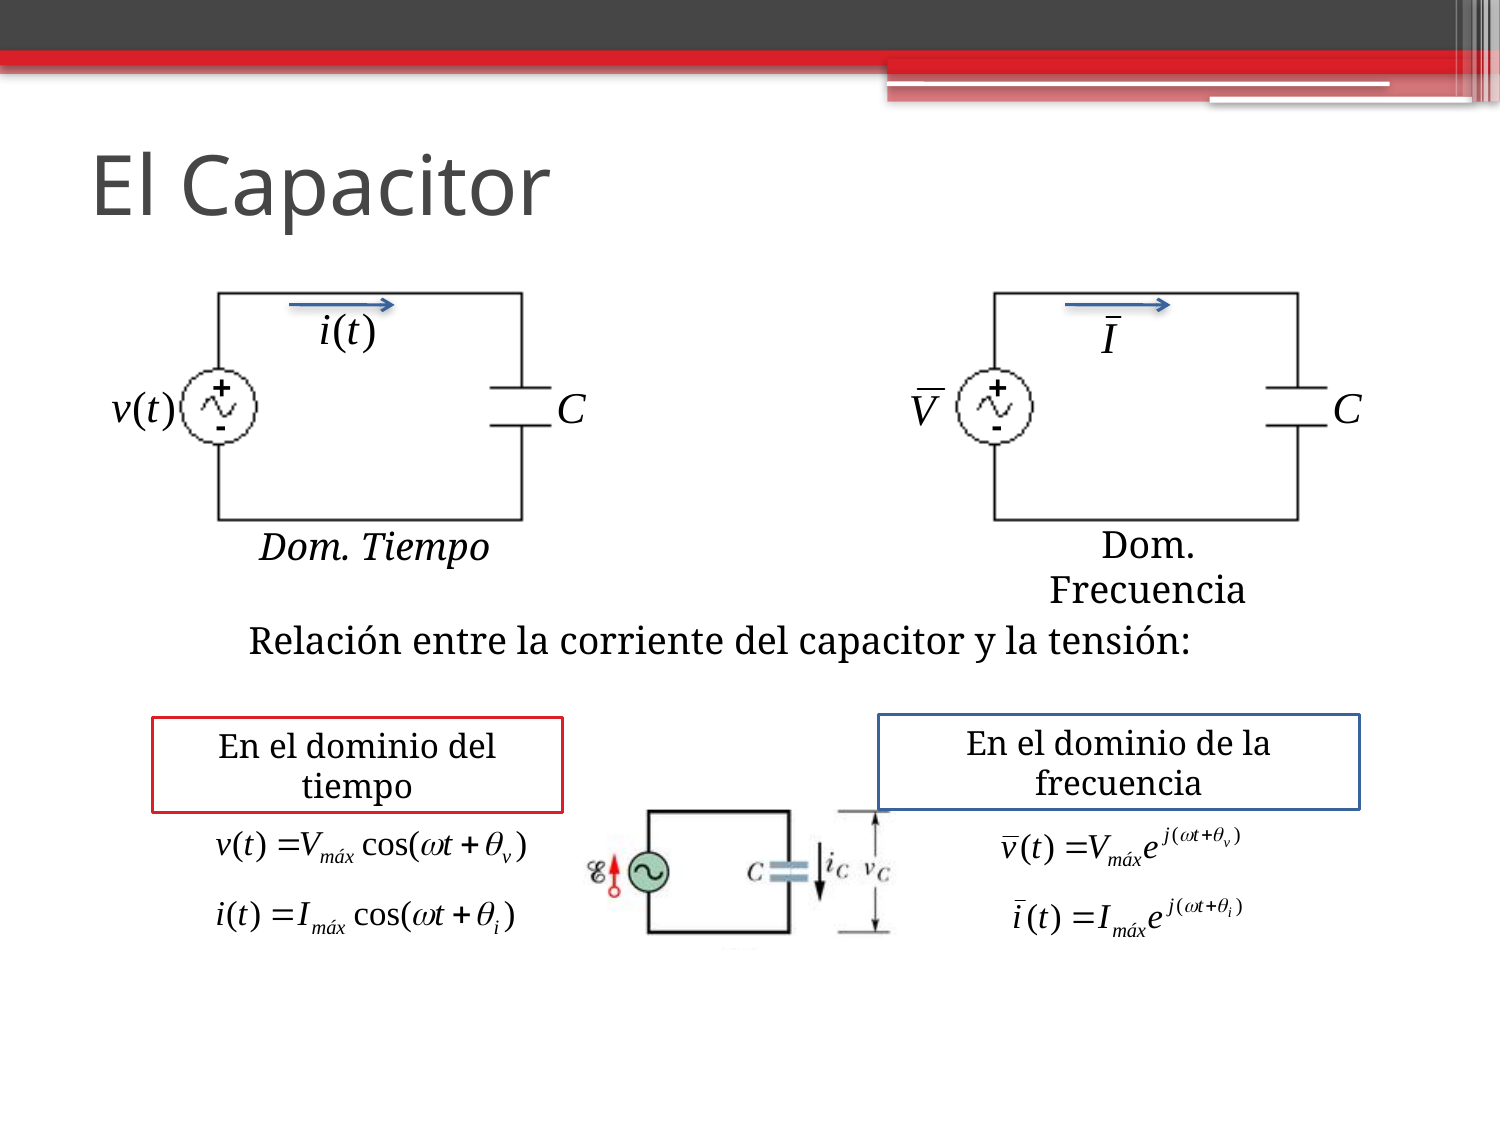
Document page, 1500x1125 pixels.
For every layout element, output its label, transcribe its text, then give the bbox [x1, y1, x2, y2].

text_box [105, 280, 596, 530]
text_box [906, 280, 1372, 530]
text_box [210, 820, 534, 873]
title El Capacitor [75, 94, 1425, 270]
text_box Relación entre la corriente del capacitor y la tensión: [187, 609, 1254, 670]
text_box Dom. Frecuencia [984, 540, 1313, 619]
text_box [210, 890, 523, 944]
text_box En el dominio de la frecuencia [877, 713, 1361, 811]
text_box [1007, 890, 1250, 947]
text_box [995, 820, 1247, 876]
text_box En el dominio del tiempo [151, 716, 564, 814]
text_box Dom. Tiempo [210, 540, 539, 576]
picture [573, 798, 914, 950]
